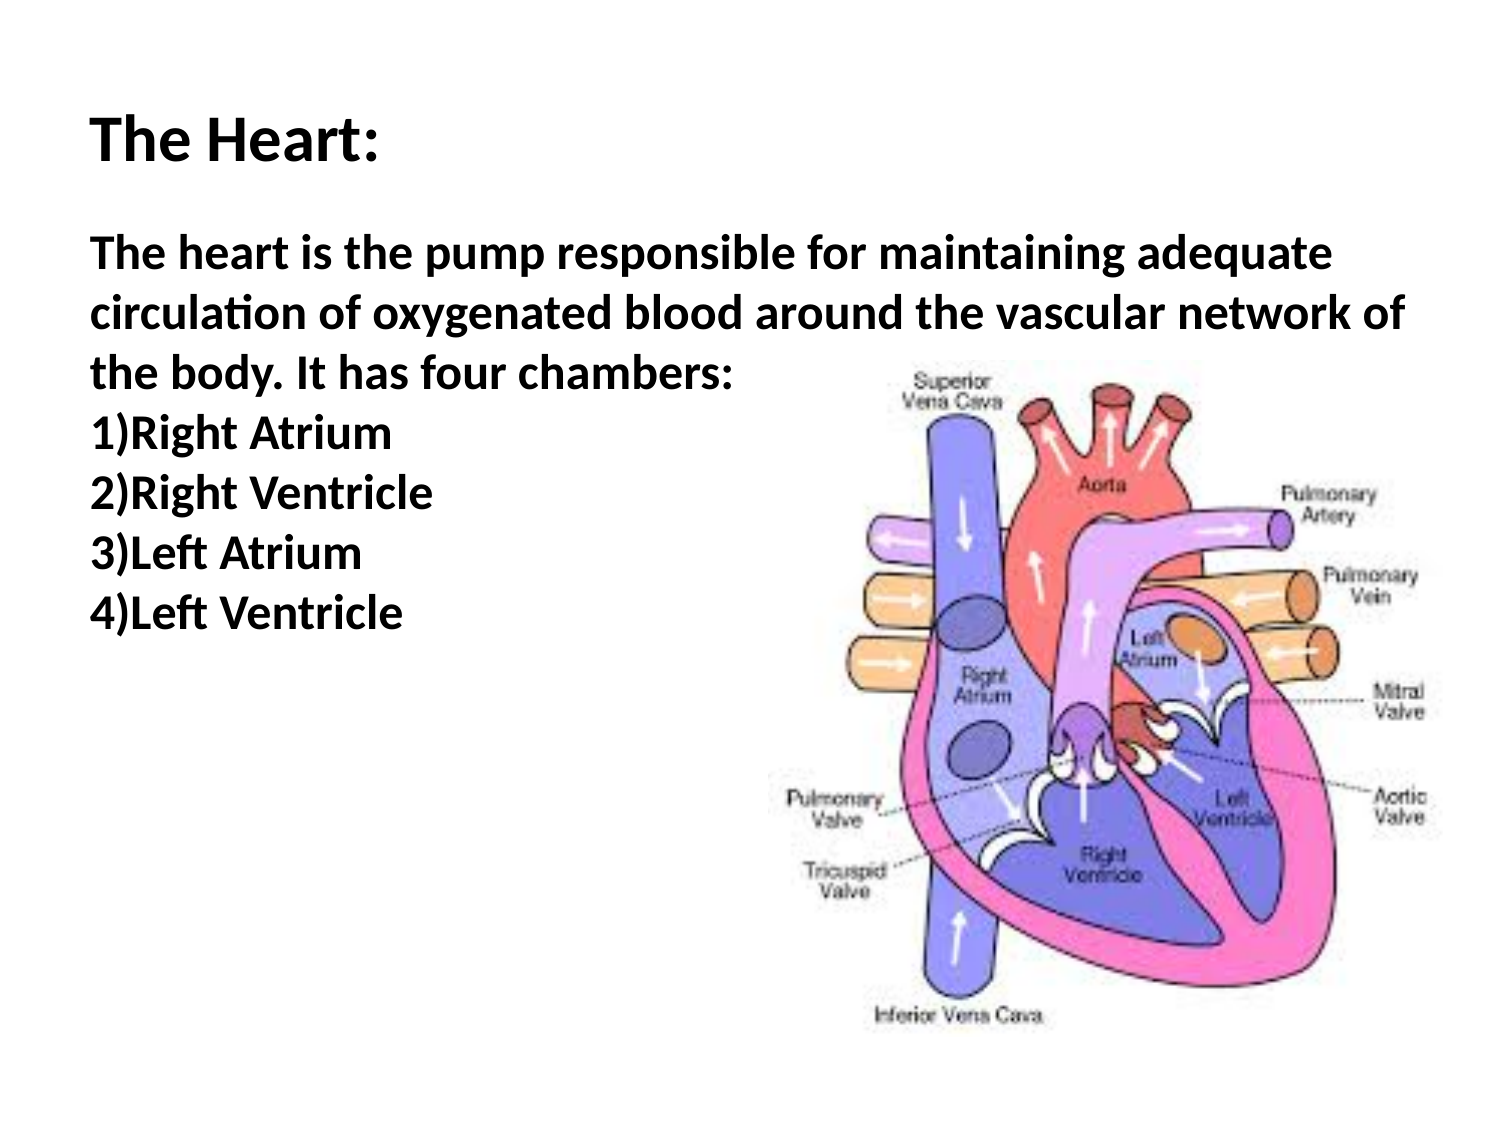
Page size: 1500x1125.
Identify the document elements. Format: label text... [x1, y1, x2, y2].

text_box The Heart: The heart is the pump responsible for maintaining adequate circulation of oxygenated blood around the vascular network of the body. It has four chambers: 1)Right Atrium 2)Right Ventricle 3)Left Atrium 4)Left Ventricle [75, 87, 1463, 693]
picture [768, 359, 1446, 1037]
